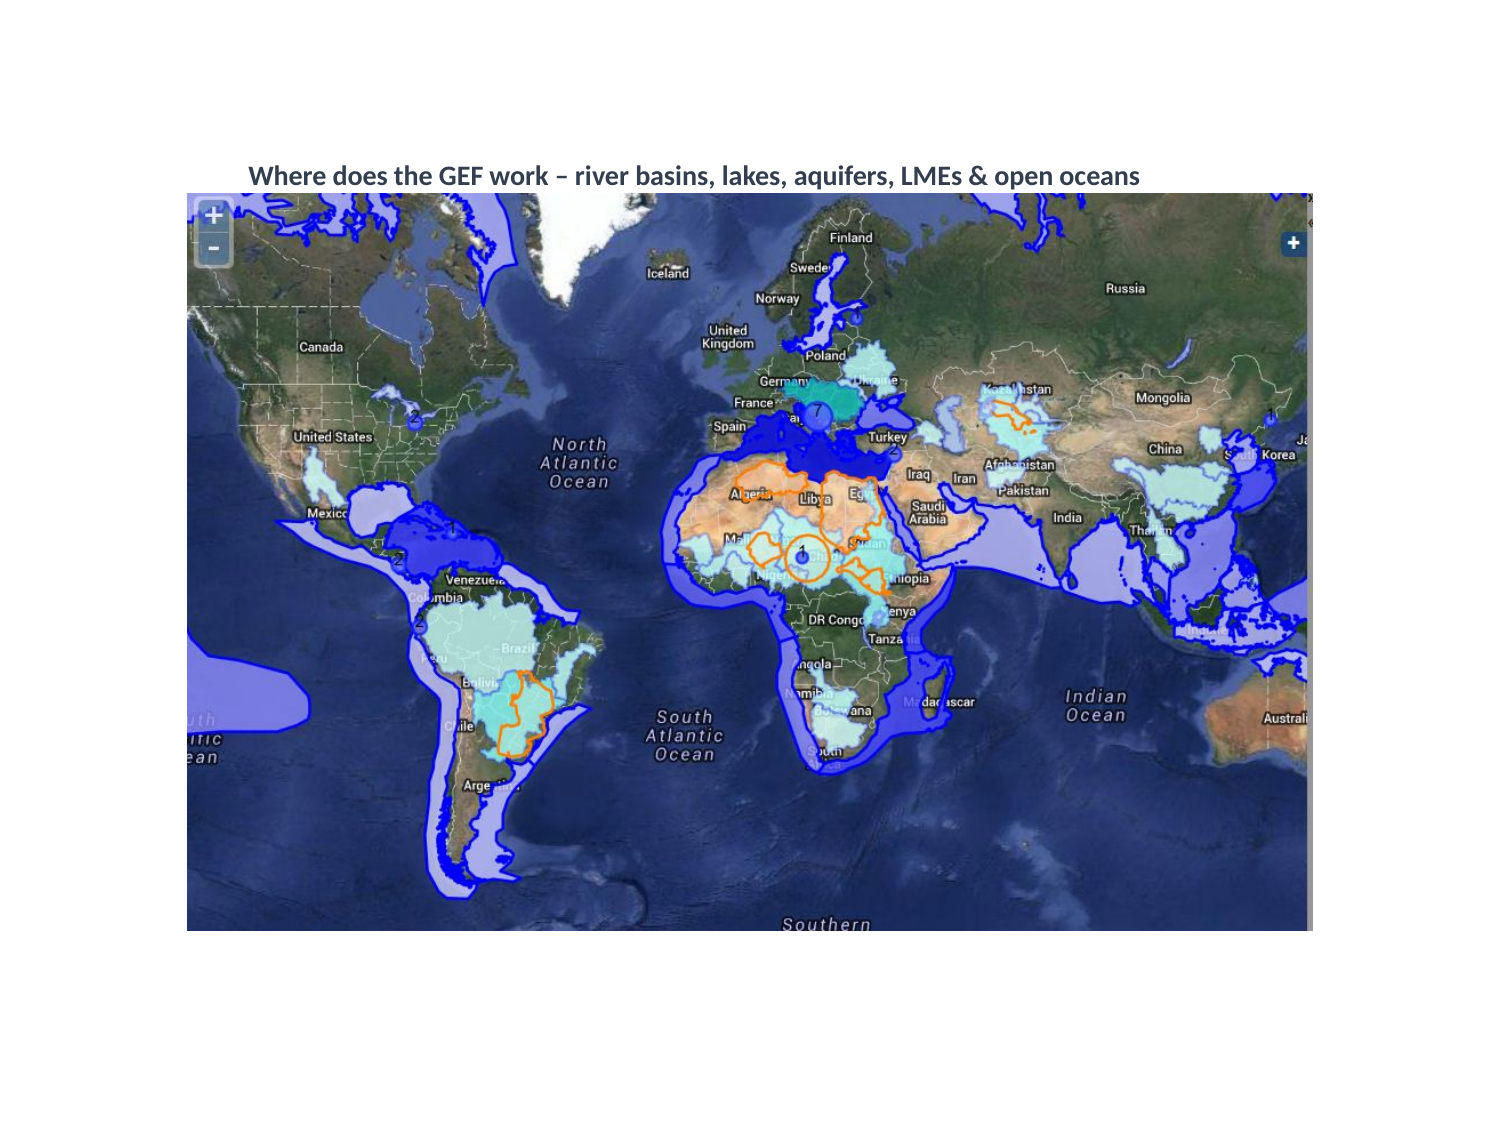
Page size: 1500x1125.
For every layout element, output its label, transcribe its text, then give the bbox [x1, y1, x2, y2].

picture [187, 193, 1313, 932]
text_box Where does the GEF work – river basins, lakes, aquifers, LMEs & open oceans [233, 149, 1275, 192]
